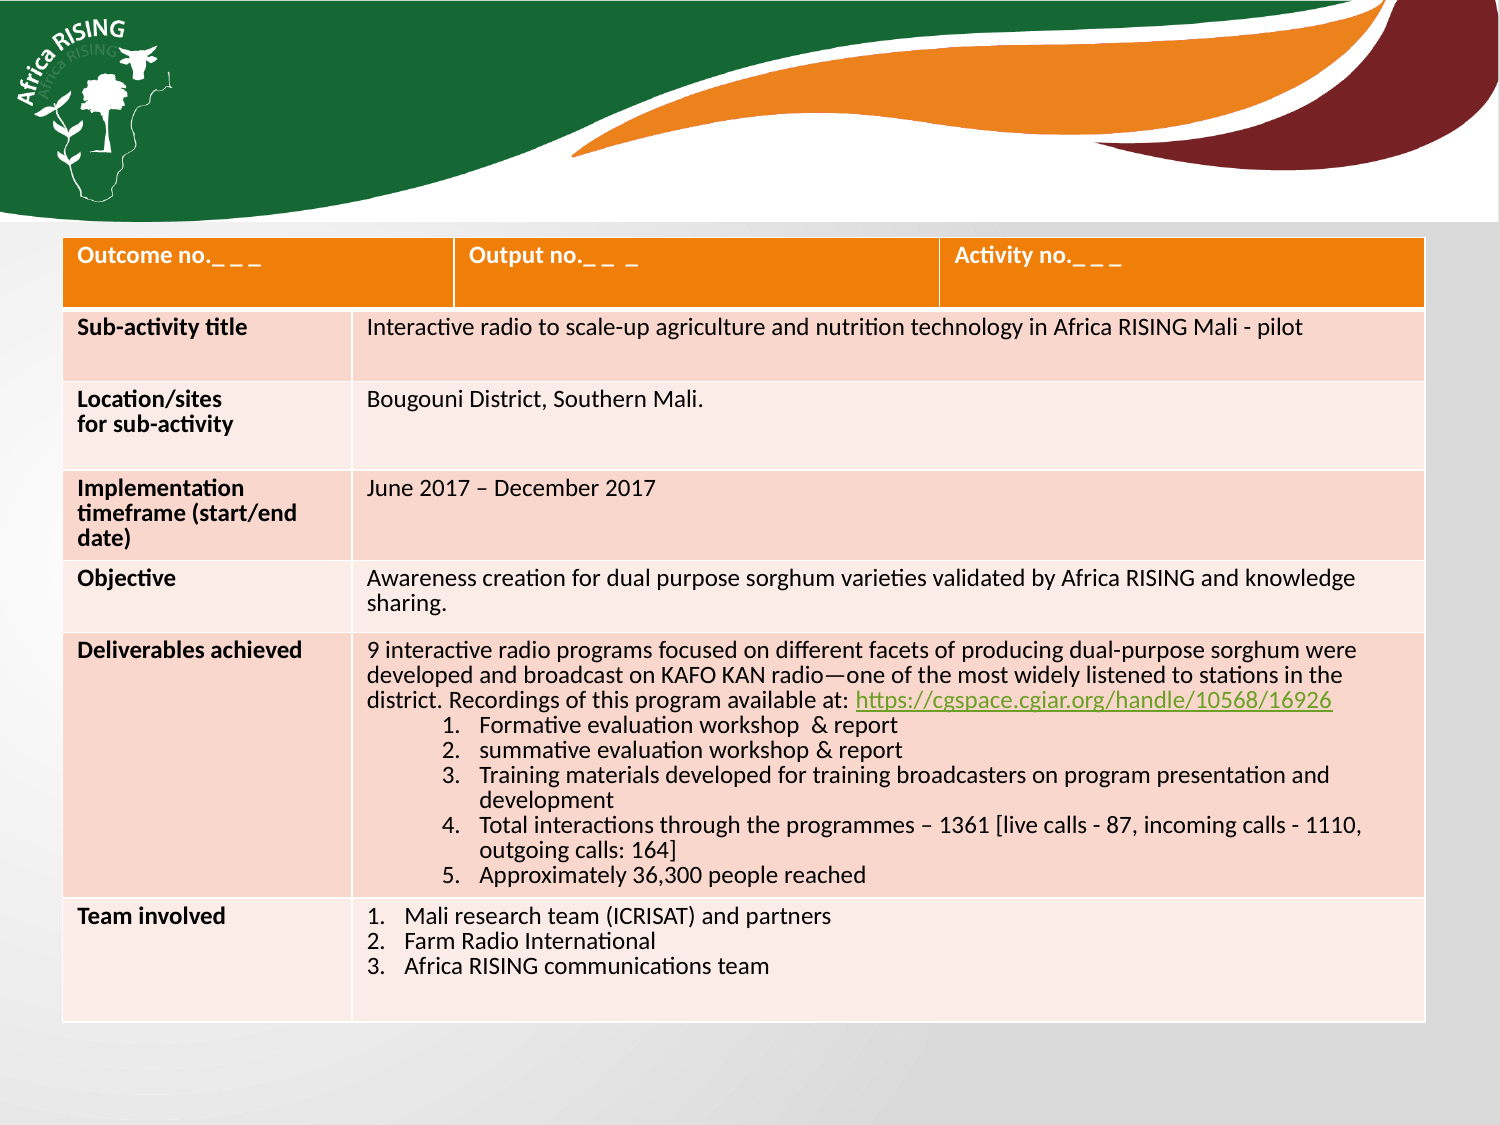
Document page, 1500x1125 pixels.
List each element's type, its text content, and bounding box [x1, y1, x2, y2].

table_cell Sub-activity title [63, 312, 351, 381]
table_cell June 2017 – December 2017 [353, 471, 1424, 560]
table_cell Mali research team (ICRISAT) and partners Farm Radio International Africa RISING communications team [353, 899, 1424, 1021]
table_header Activity no._ _ _ [940, 238, 1424, 307]
table_header Outcome no._ _ _ [63, 238, 453, 307]
table_cell Location/sites for sub-activity [63, 382, 351, 469]
picture [0, 0, 1499, 222]
table_cell Implementation timeframe (start/end date) [63, 471, 351, 560]
table_cell Awareness creation for dual purpose sorghum varieties validated by Africa RISING and knowledge sharing. [353, 561, 1424, 632]
table_cell Deliverables achieved [63, 633, 351, 897]
table_cell 9 interactive radio programs focused on different facets of producing dual-purpose sorghum were developed and broadcast on KAFO KAN radio—one of the most widely listened to stations in the district. Recordings of this program available at: https://cgspace.cgiar.org/handle/10568/16926 Formative evaluation workshop & report summative evaluation workshop & report Training materials developed for training broadcasters on program presentation and development Total interactions through the programmes – 1361 [live calls - 87, incoming calls - 1110, outgoing calls: 164] Approximately 36,300 people reached [353, 633, 1424, 897]
table_cell Team involved [63, 899, 351, 1021]
table_cell Bougouni District, Southern Mali. [353, 382, 1424, 469]
table_header Output no._ _ _ [455, 238, 939, 307]
table_cell Objective [63, 561, 351, 632]
table_cell Interactive radio to scale-up agriculture and nutrition technology in Africa RISING Mali - pilot [353, 312, 1424, 381]
